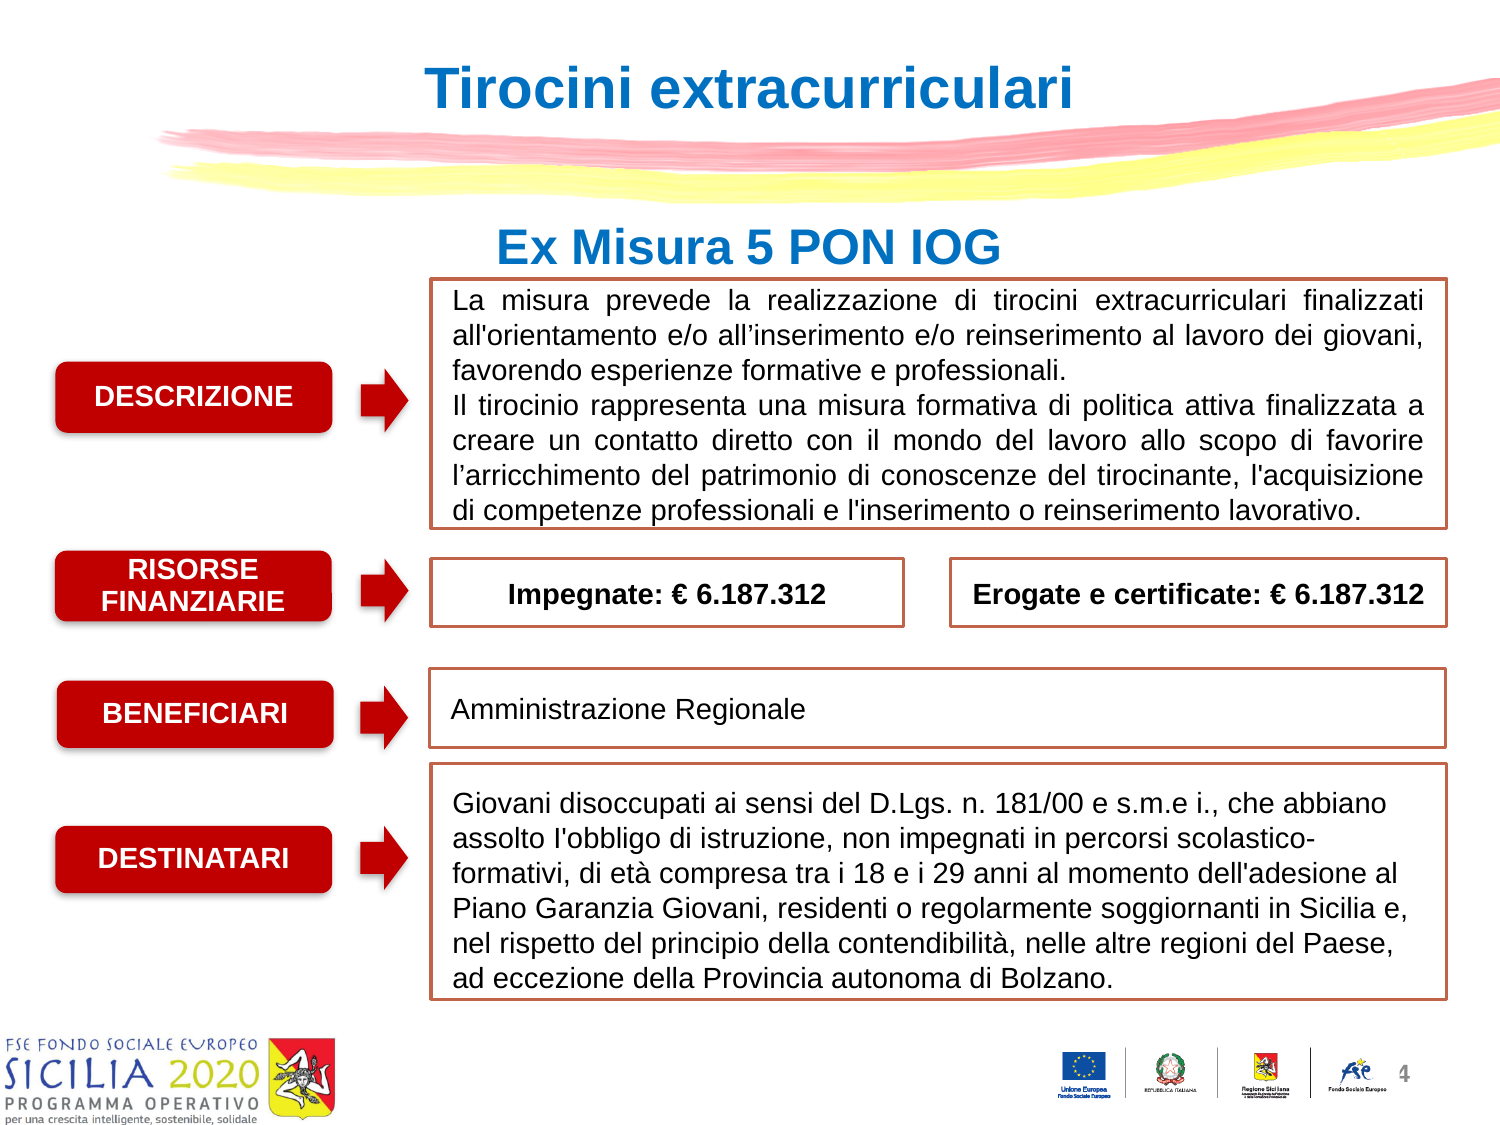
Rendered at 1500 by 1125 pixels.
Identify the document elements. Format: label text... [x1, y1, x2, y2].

text_box La misura prevede la realizzazione di tirocini extracurriculari finalizzati all'orientamento e/o all’inserimento e/o reinserimento al lavoro dei giovani, favorendo esperienze formative e professionali. Il tirocinio rappresenta una misura formativa di politica attiva finalizzata a creare un contatto diretto con il mondo del lavoro allo scopo di favorire l’arricchimento del patrimonio di conoscenze del tirocinante, l'acquisizione di competenze professionali e l'inserimento o reinserimento lavorativo. [430, 283, 1447, 529]
text_box BENEFICIARI [56, 680, 334, 748]
text_box Impegnate: € 6.187.312 [431, 558, 904, 627]
slide_number 4 [1399, 1042, 1425, 1103]
text_box DESTINATARI [55, 825, 333, 894]
picture [0, 1031, 348, 1125]
picture [1033, 1043, 1400, 1116]
picture [100, 77, 1500, 209]
text_box Erogate e certificate: € 6.187.312 [950, 558, 1447, 627]
text_box RISORSE FINANZIARIE [54, 550, 332, 622]
text_box [360, 368, 409, 433]
text_box [360, 825, 409, 890]
text_box Giovani disoccupati ai sensi del D.Lgs. n. 181/00 e s.m.e i., che abbiano assolto I'obbligo di istruzione, non impegnati in percorsi scolastico-formativi, di età compresa tra i 18 e i 29 anni al momento dell'adesione al Piano Garanzia Giovani, residenti o regolarmente soggiornanti in Sicilia e, nel rispetto del principio della contendibilità, nelle altre regioni del Paese, ad eccezione della Provincia autonoma di Bolzano. [430, 763, 1447, 1000]
text_box [360, 685, 409, 750]
text_box Tirocini extracurriculari Ex Misura 5 PON IOG [0, 42, 1500, 283]
text_box DESCRIZIONE [55, 361, 333, 433]
text_box [360, 558, 409, 623]
text_box Amministrazione Regionale [429, 668, 1446, 748]
